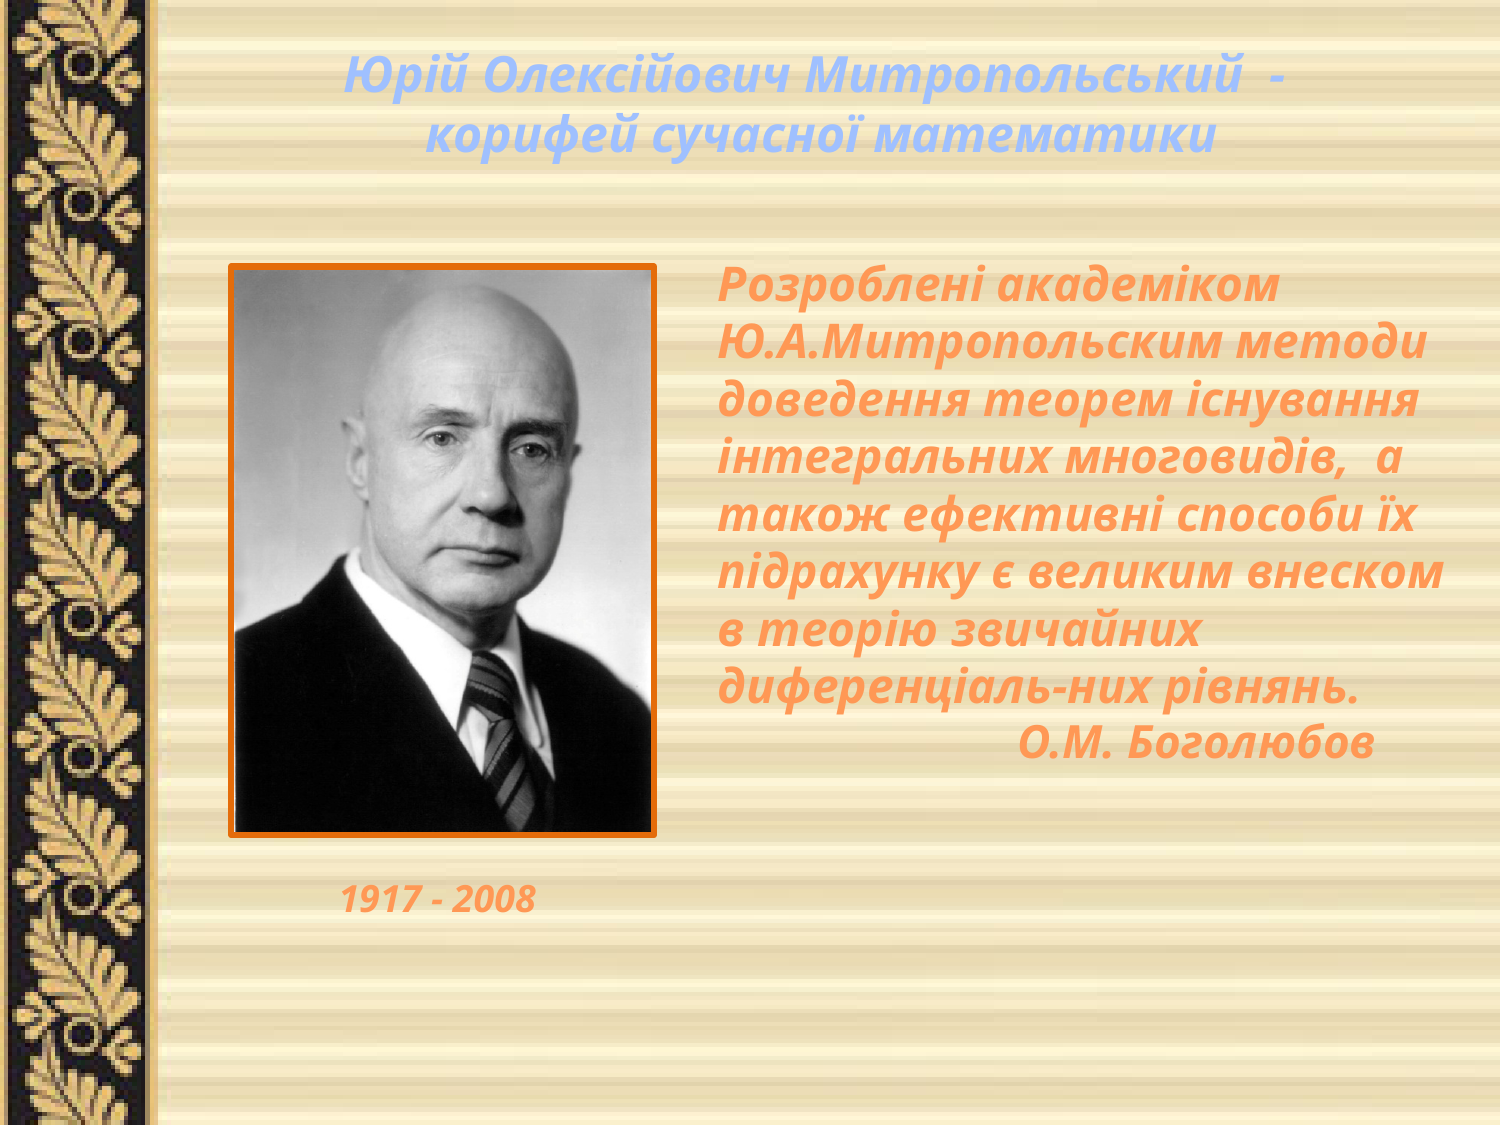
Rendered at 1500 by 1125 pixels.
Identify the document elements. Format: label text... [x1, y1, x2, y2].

text_box 1917 - 2008 [323, 867, 551, 927]
picture [0, 0, 1500, 1125]
text_box Розроблені академіком Ю.А.Митропольским методи доведення теорем існування інтегральних многовидів, а також ефективні способи їх підрахунку є великим внеском в теорію звичайних диференціаль-них рівнянь. О.М. Боголюбов [703, 246, 1465, 776]
text_box Юрій Олексійович Митропольський - корифей сучасної математики [329, 35, 1314, 170]
